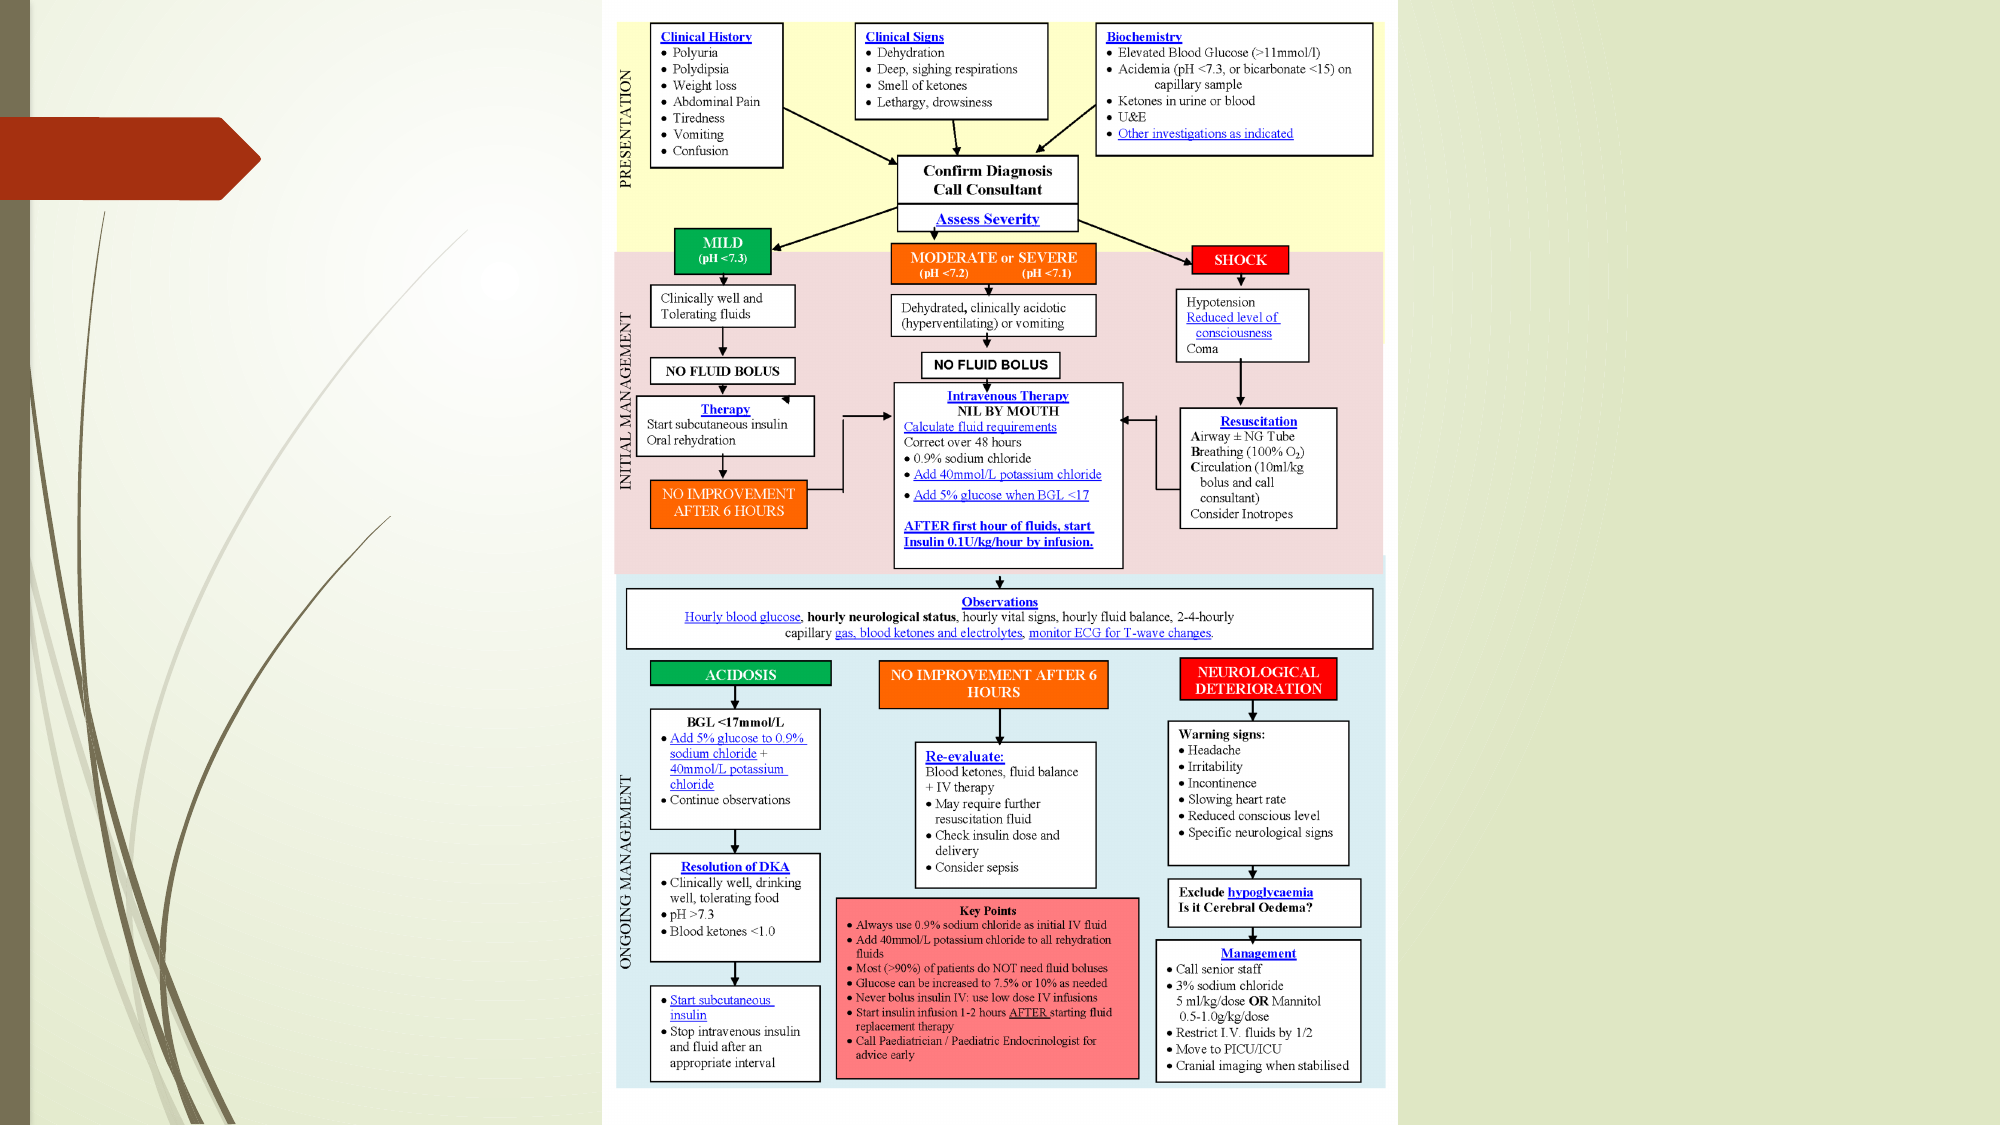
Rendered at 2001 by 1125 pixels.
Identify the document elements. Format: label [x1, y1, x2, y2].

picture [602, 0, 1398, 1125]
